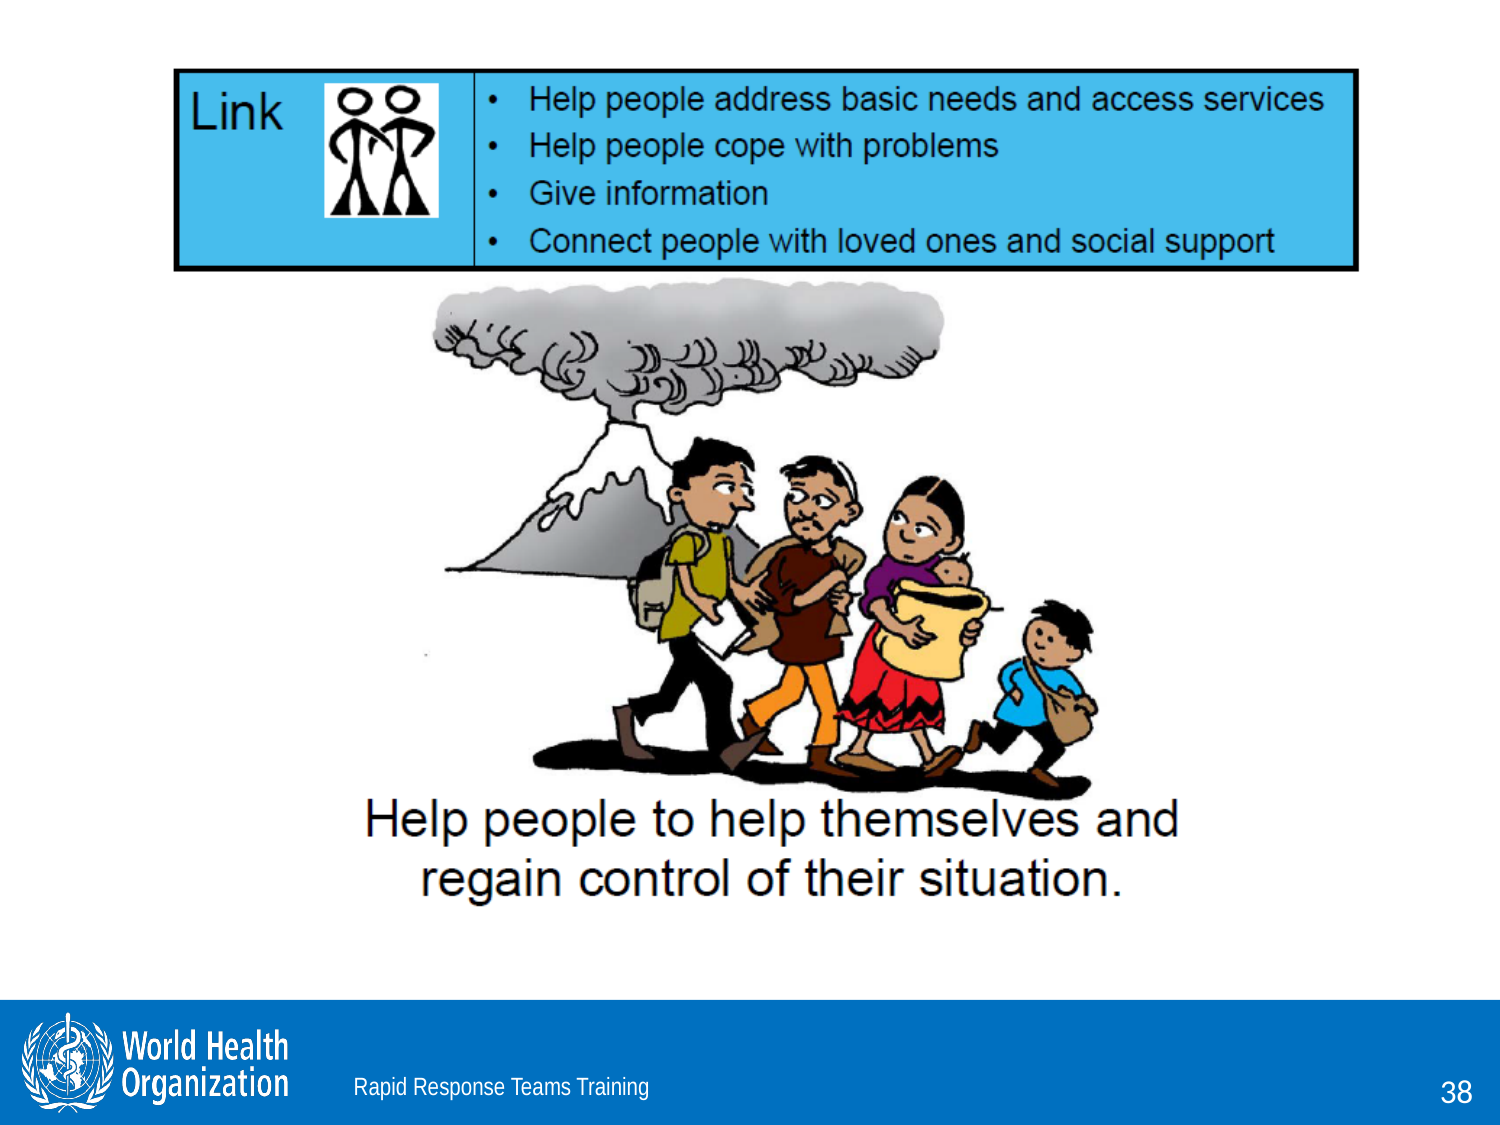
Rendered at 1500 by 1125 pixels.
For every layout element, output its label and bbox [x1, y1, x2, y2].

picture [170, 66, 1362, 915]
picture [21, 1012, 288, 1113]
